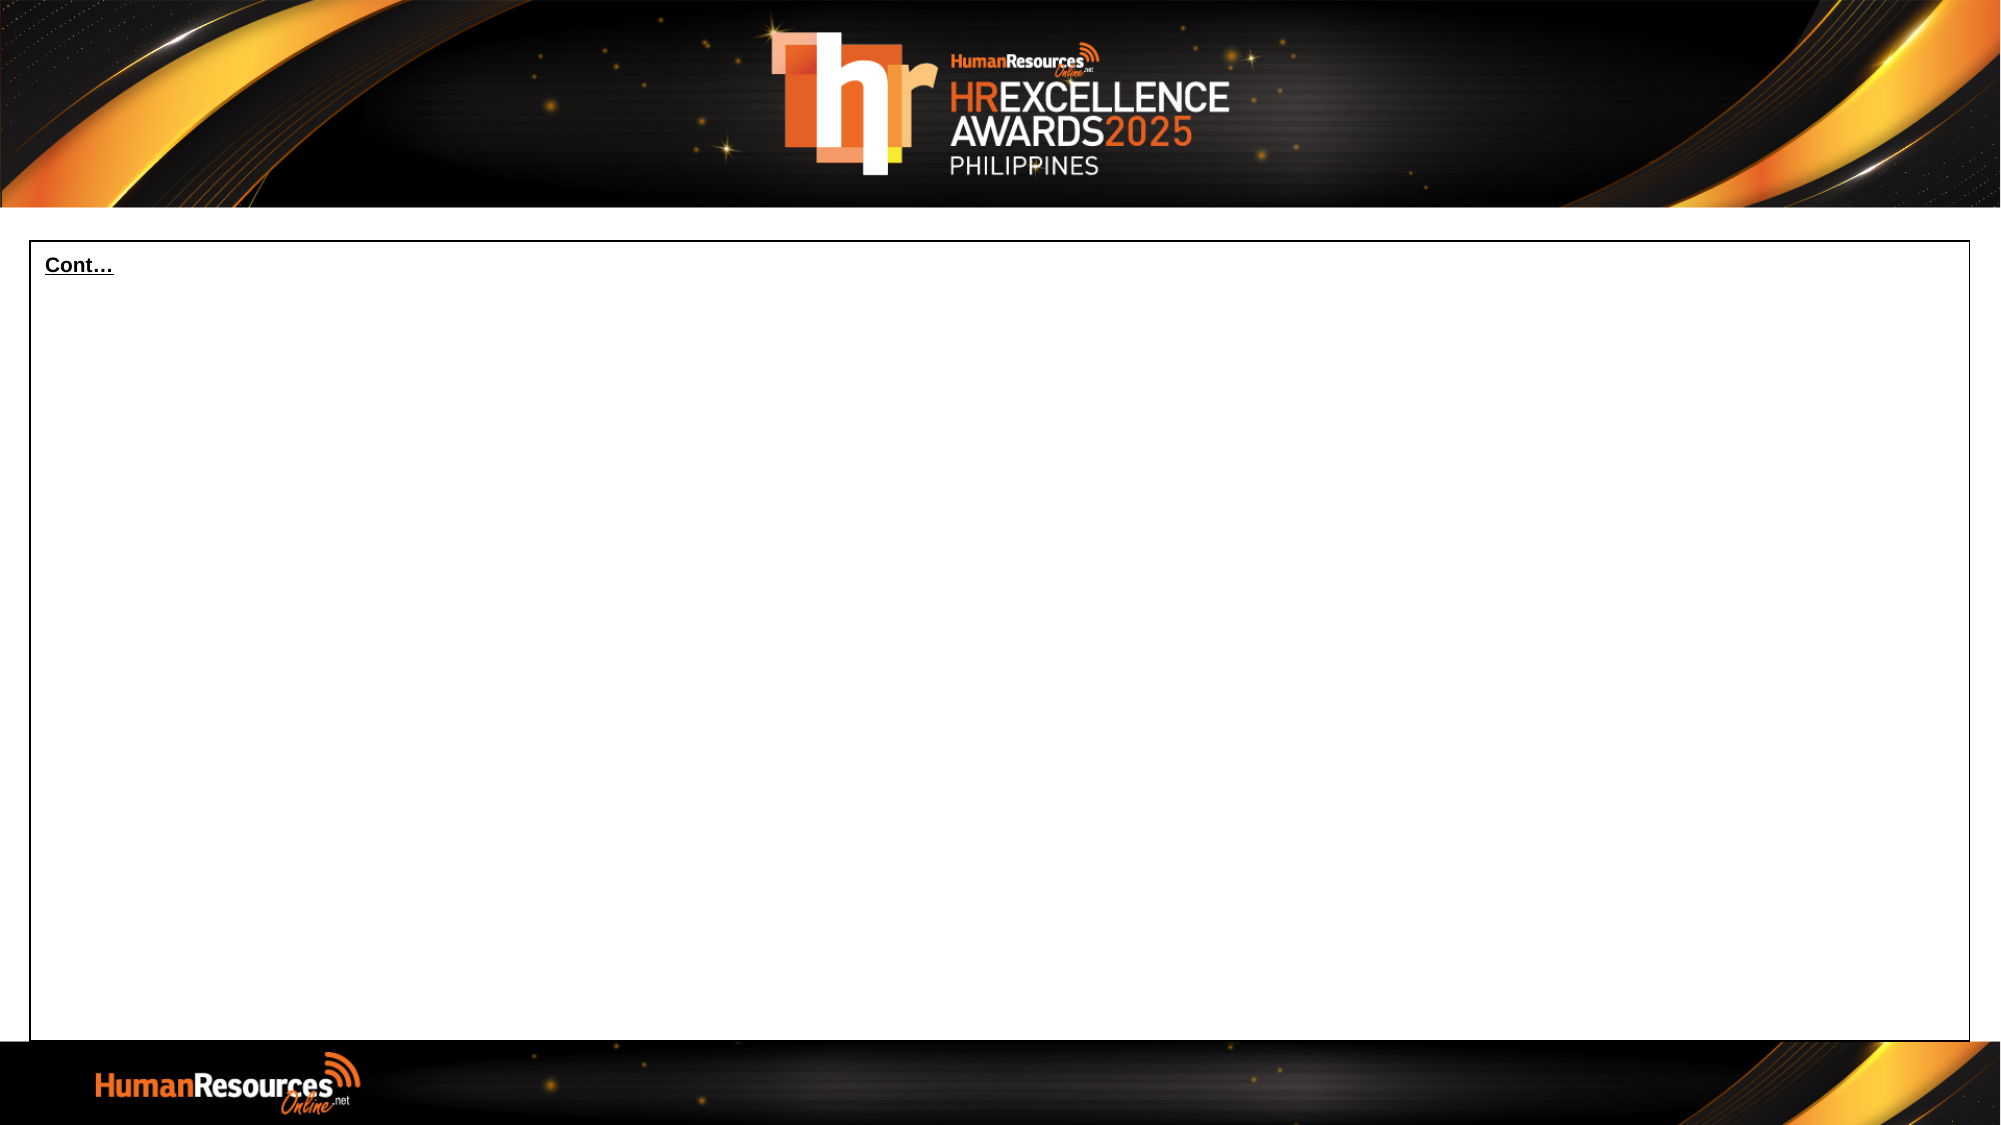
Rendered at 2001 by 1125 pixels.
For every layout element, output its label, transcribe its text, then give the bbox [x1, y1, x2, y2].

picture [0, 0, 2001, 1125]
text_box Cont… [30, 240, 1970, 1042]
